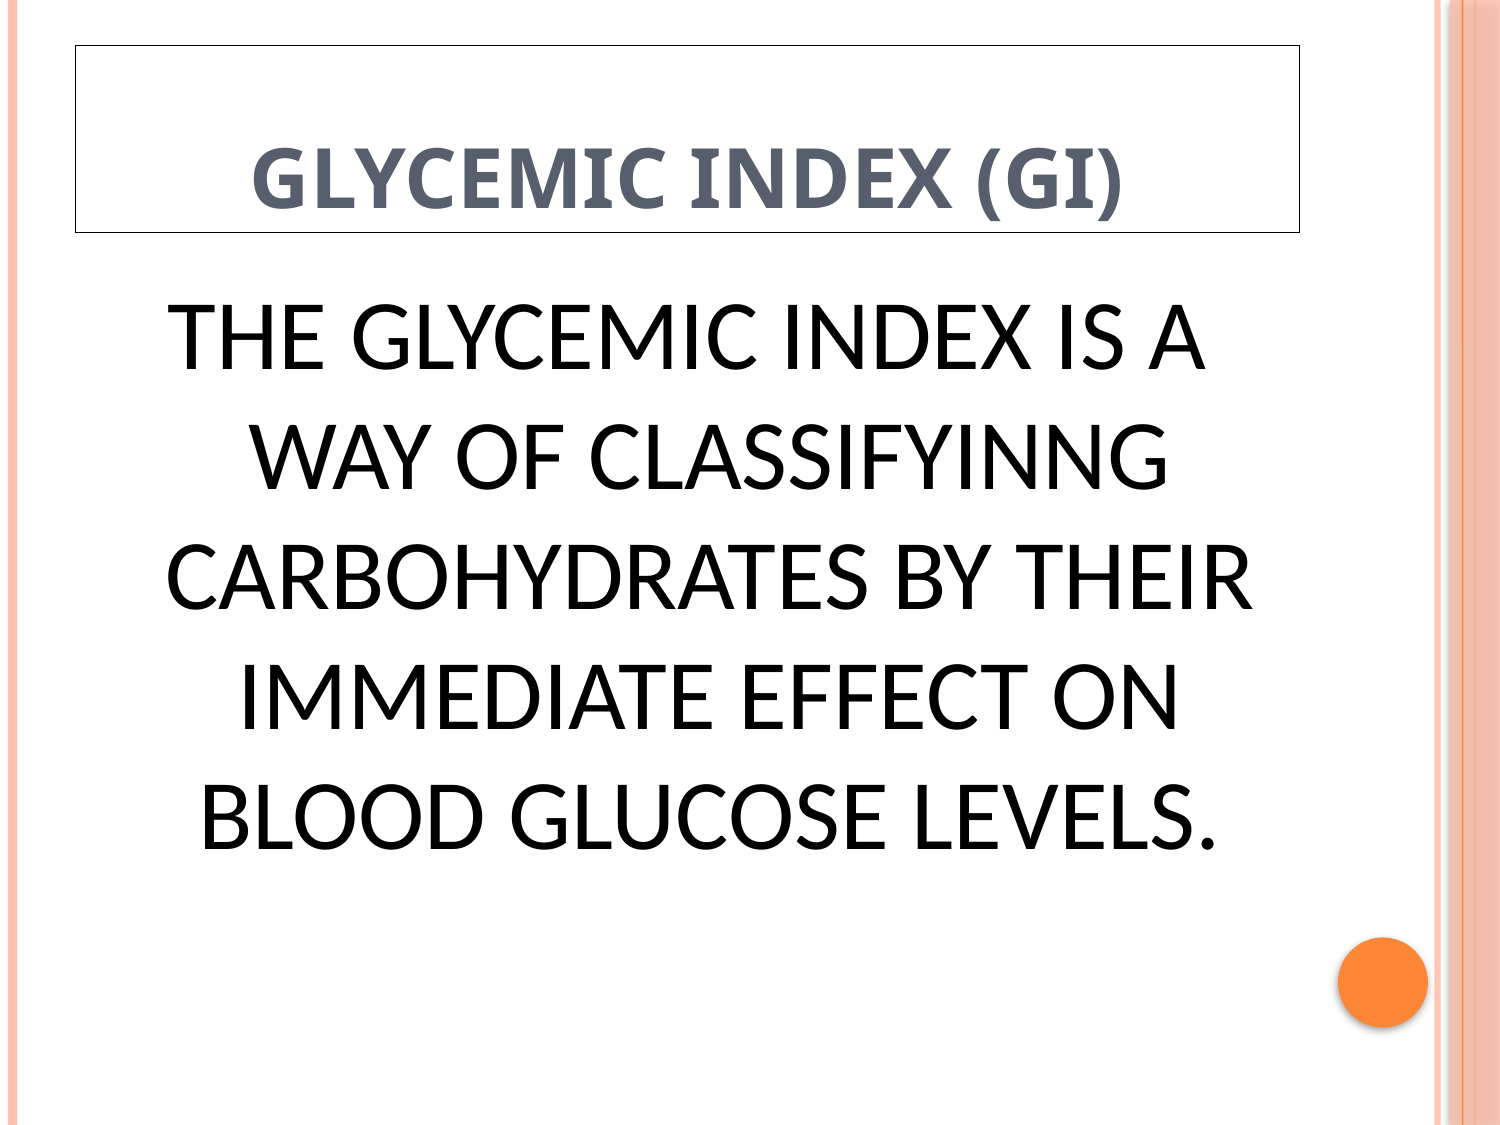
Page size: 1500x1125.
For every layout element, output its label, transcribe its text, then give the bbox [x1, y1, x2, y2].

list THE GLYCEMIC INDEX IS A WAY OF CLASSIFYINNG CARBOHYDRATES BY THEIR IMMEDIATE EFFECT ON BLOOD GLUCOSE LEVELS. [75, 262, 1300, 1062]
title GLYCEMIC INDEX (GI) [75, 45, 1300, 233]
